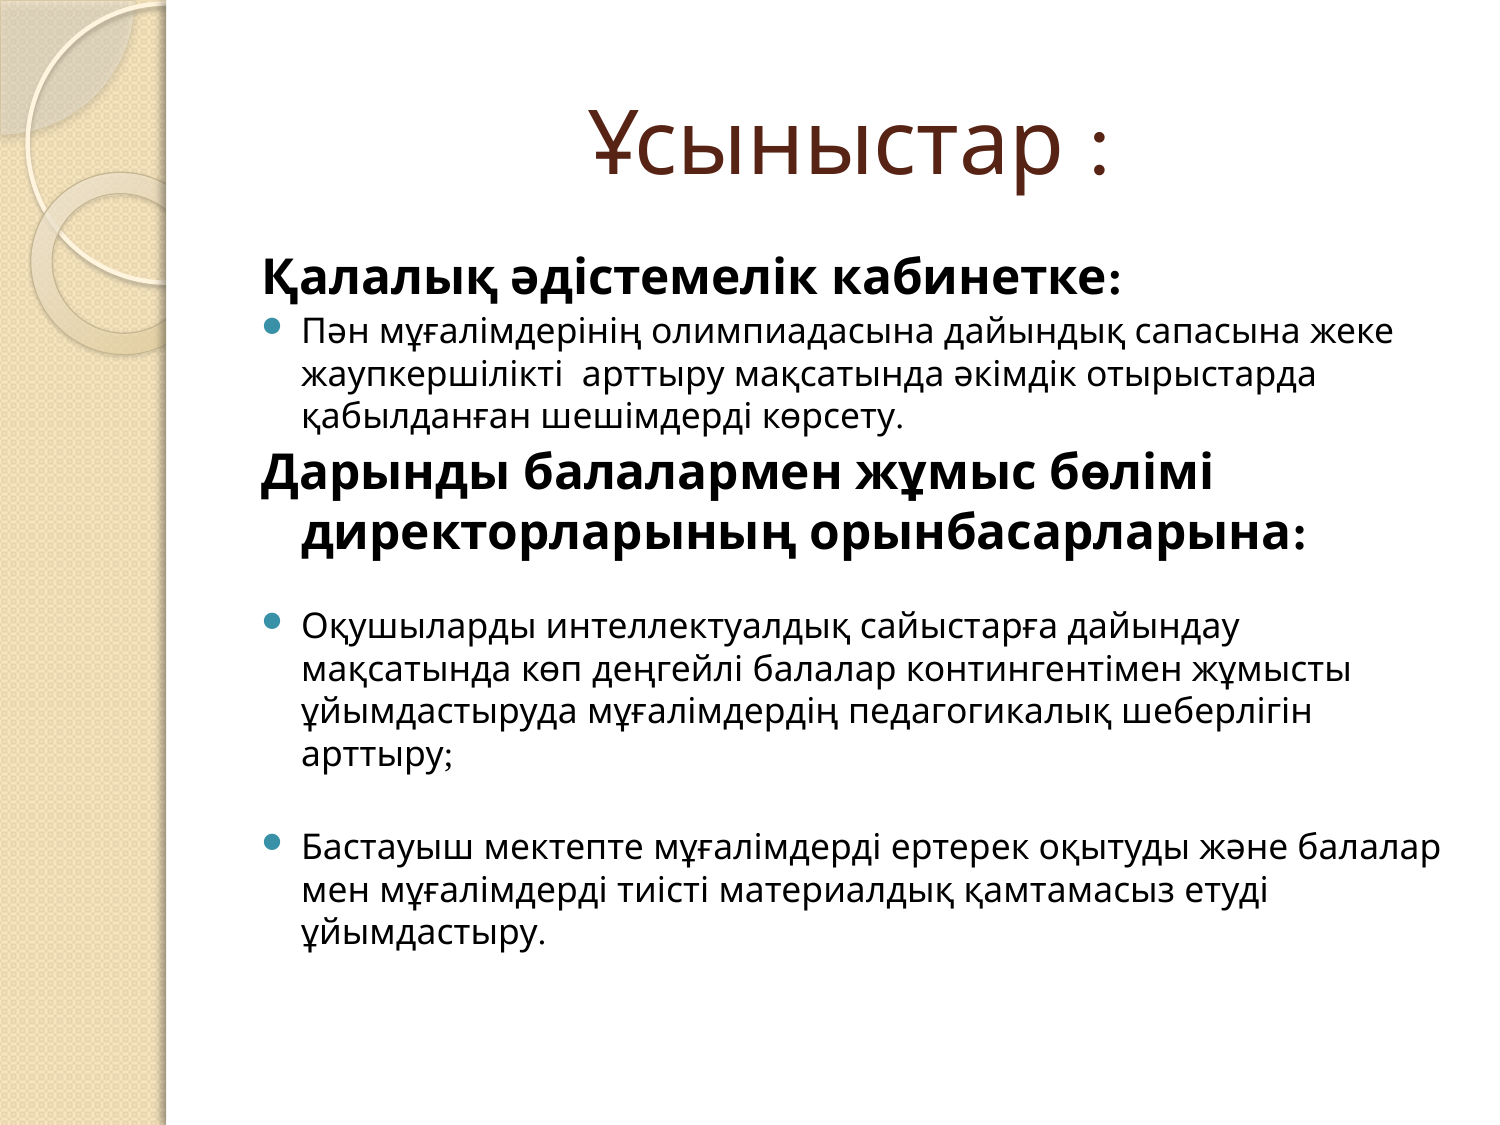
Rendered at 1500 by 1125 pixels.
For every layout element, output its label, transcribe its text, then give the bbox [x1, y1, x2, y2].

list Қалалық әдістемелік кабинетке: Пән мұғалімдерінің олимпиадасына дайындық сапасына жеке жаупкершілікті арттыру мақсатында әкімдік отырыстарда қабылданған шешімдерді көрсету. Дарынды балалармен жұмыс бөлімі директорларының орынбасарларына: Оқушыларды интеллектуалдық сайыстарға дайындау мақсатында көп деңгейлі балалар контингентімен жұмысты ұйымдастыруда мұғалімдердің педагогикалық шеберлігін арттыру; Бастауыш мектепте мұғалімдерді ертерек оқытуды және балалар мен мұғалімдерді тиісті материалдық қамтамасыз етуді ұйымдастыру. [235, 237, 1466, 1025]
title Ұсыныстар : [235, 45, 1466, 233]
